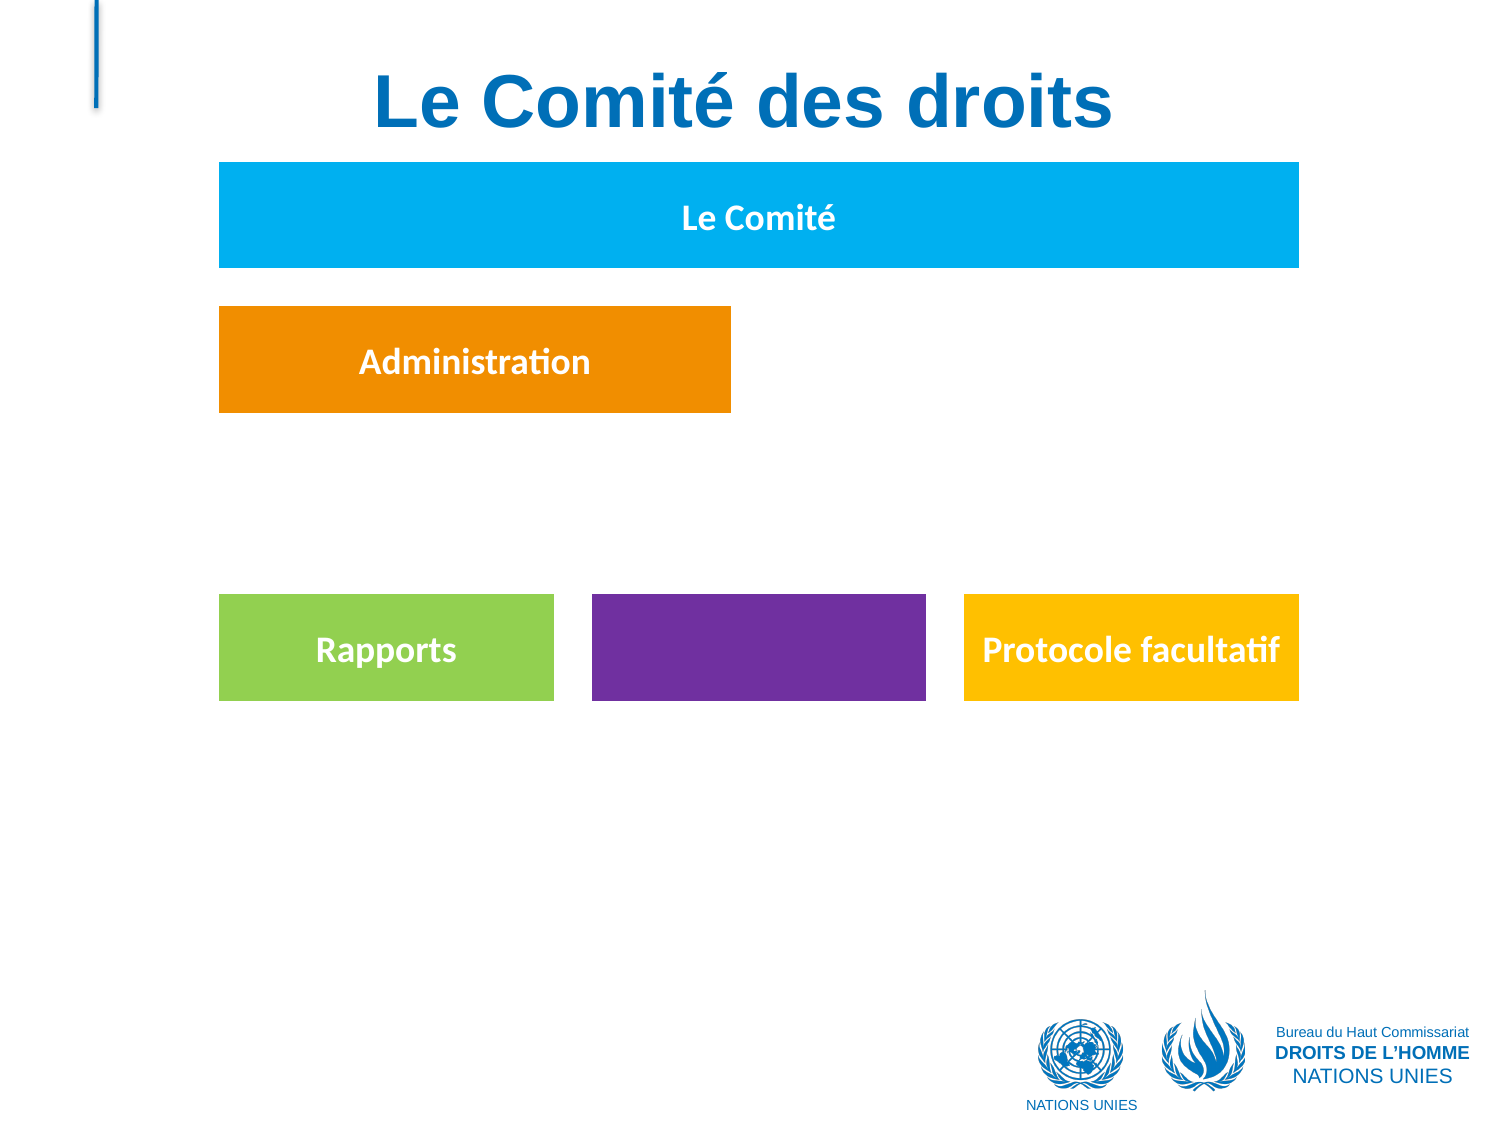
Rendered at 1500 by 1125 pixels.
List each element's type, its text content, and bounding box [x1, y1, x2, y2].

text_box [81, 159, 1437, 992]
picture [1037, 990, 1457, 1107]
title Le Comité des droits des personnes handicapées [52, 45, 1437, 224]
text_box NATIONS UNIES [980, 1088, 1184, 1121]
text_box Bureau du Haut Commissariat DROITS DE L’HOMME NATIONS UNIES [1245, 1015, 1500, 1096]
